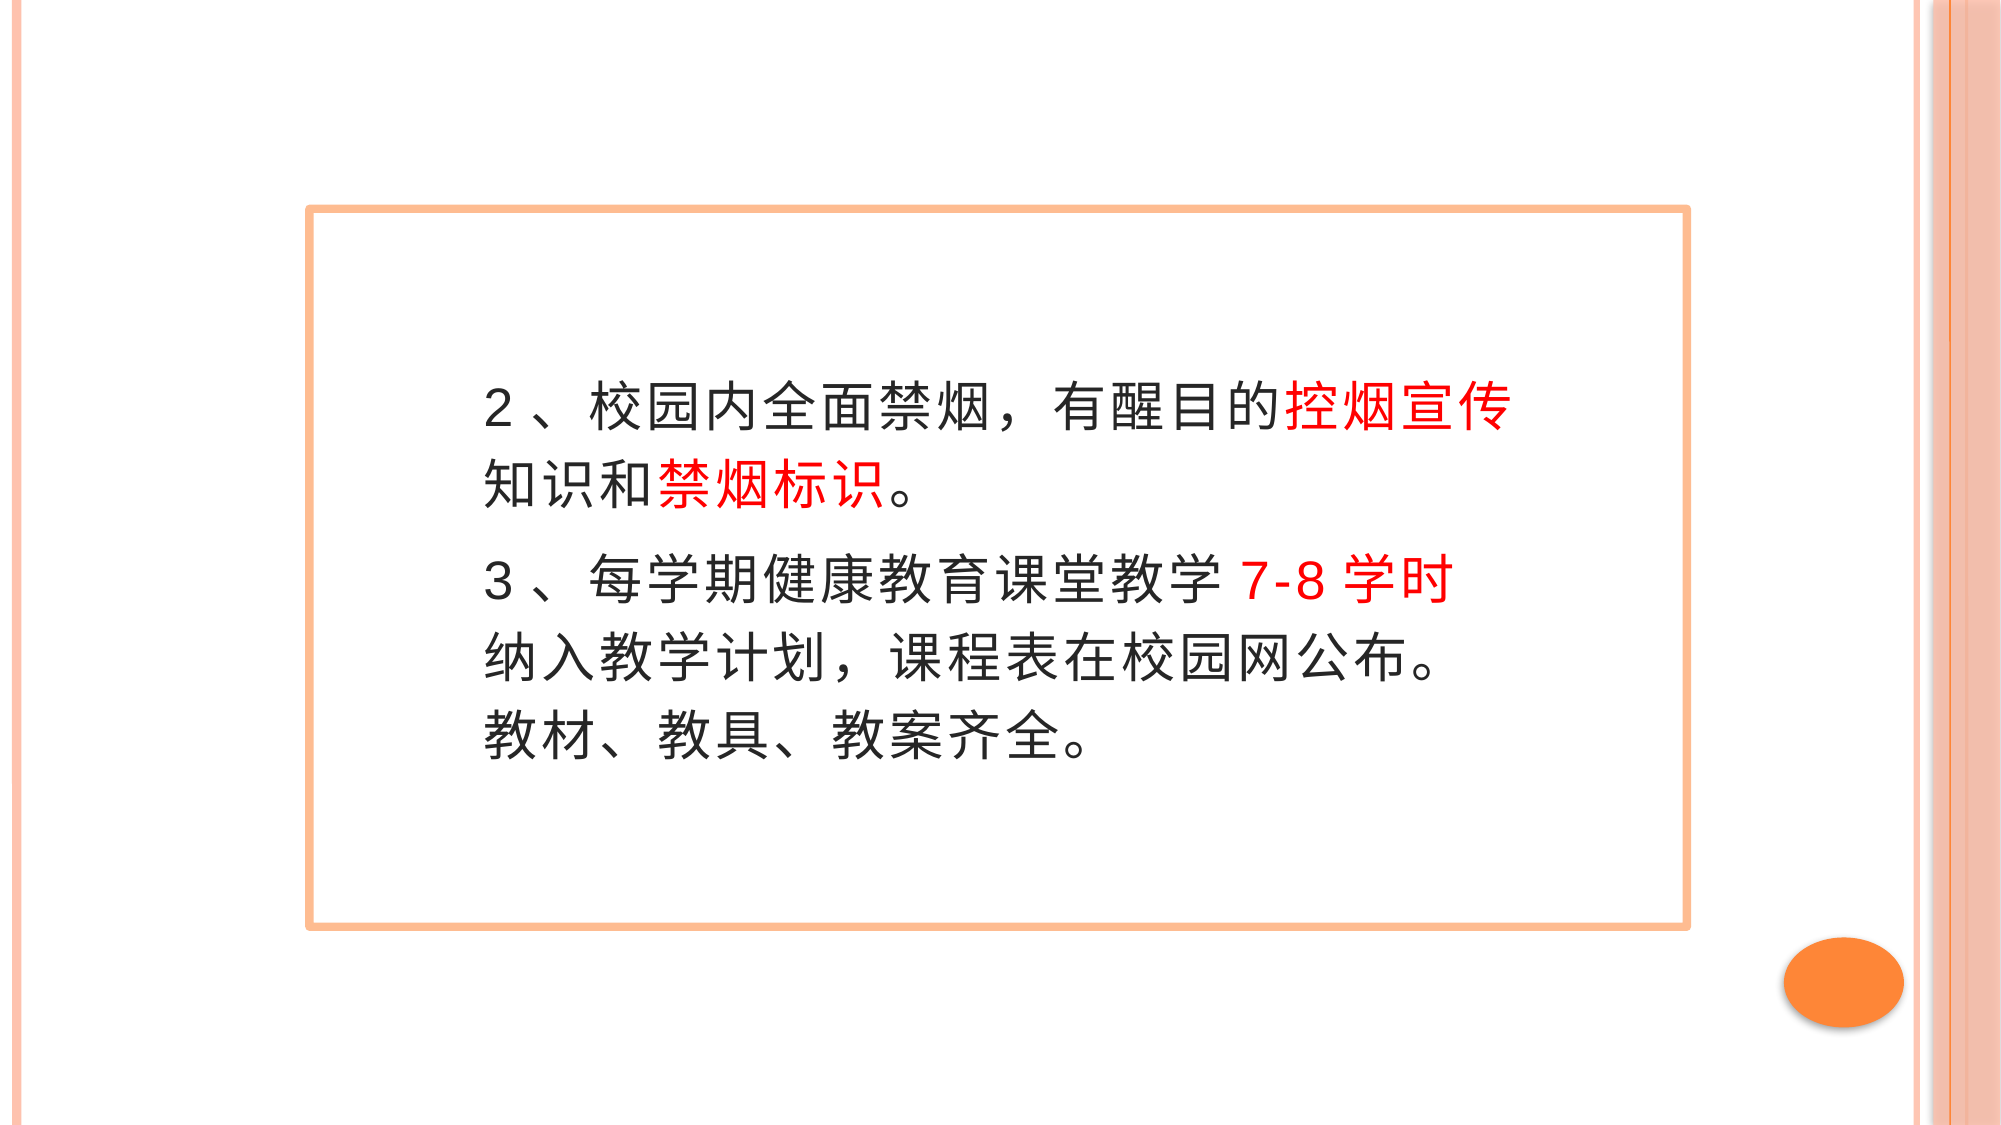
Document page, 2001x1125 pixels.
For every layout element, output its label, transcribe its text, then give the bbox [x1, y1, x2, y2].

text_box [307, 207, 1689, 929]
text_box 2、校园内全面禁烟，有醒目的控烟宣传知识和禁烟标识。 3、每学期健康教育课堂教学7-8学时纳入教学计划，课程表在校园网公布。教材、教具、教案齐全。 [472, 246, 1528, 881]
